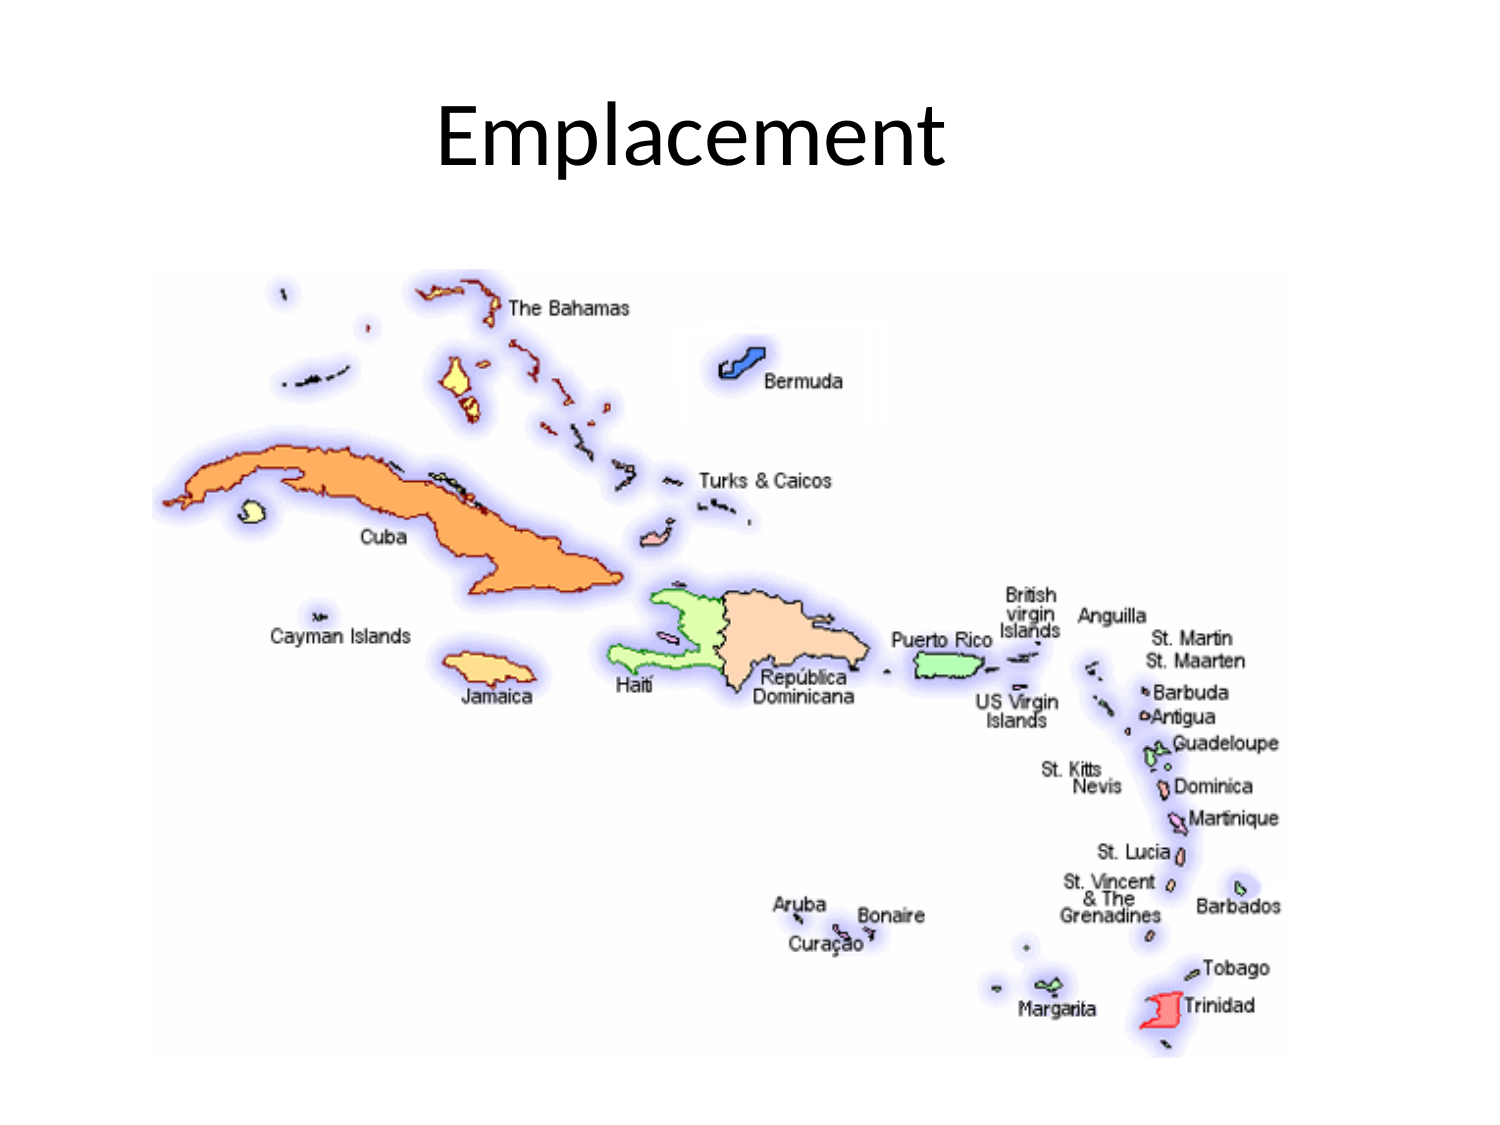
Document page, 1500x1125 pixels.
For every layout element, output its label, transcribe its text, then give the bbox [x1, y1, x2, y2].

title Emplacement [210, 46, 1172, 211]
picture [152, 269, 1290, 1058]
